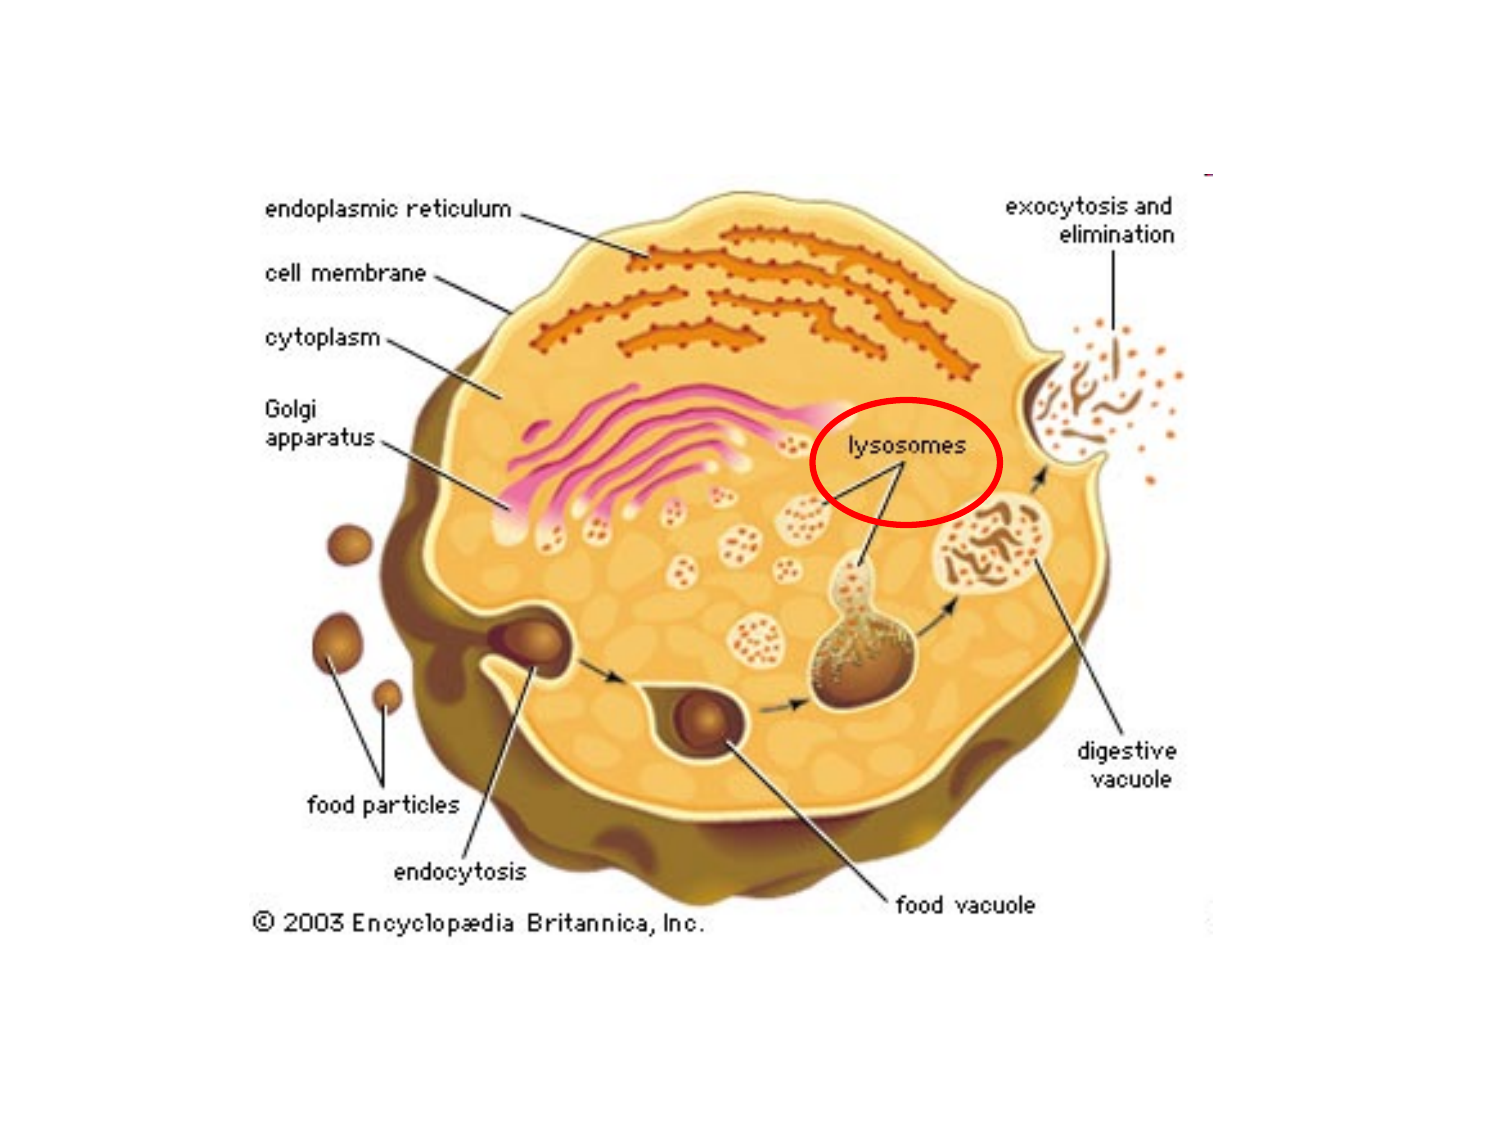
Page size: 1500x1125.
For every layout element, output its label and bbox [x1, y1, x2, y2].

picture [249, 174, 1213, 946]
